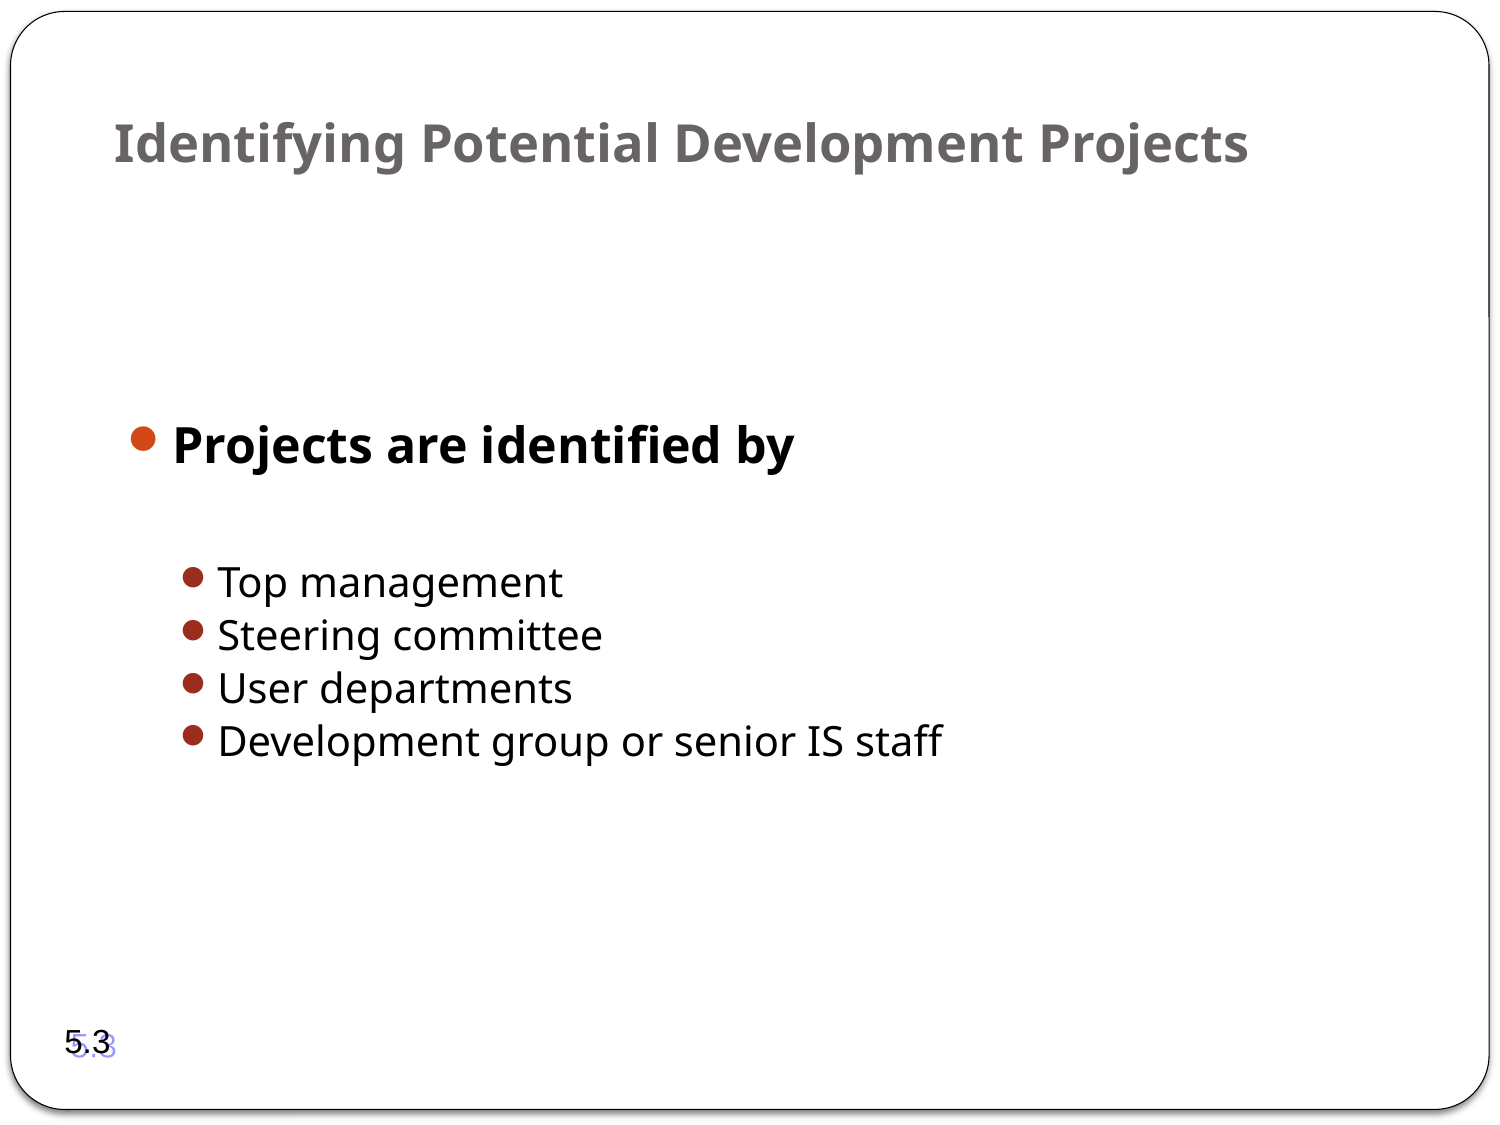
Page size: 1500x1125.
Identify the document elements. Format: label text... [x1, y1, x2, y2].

list Projects are identified by Top management Steering committee User departments Development group or senior IS staff [112, 275, 1500, 1013]
text_box 5.3 [37, 1012, 138, 1107]
title Identifying Potential Development Projects [99, 87, 1375, 188]
